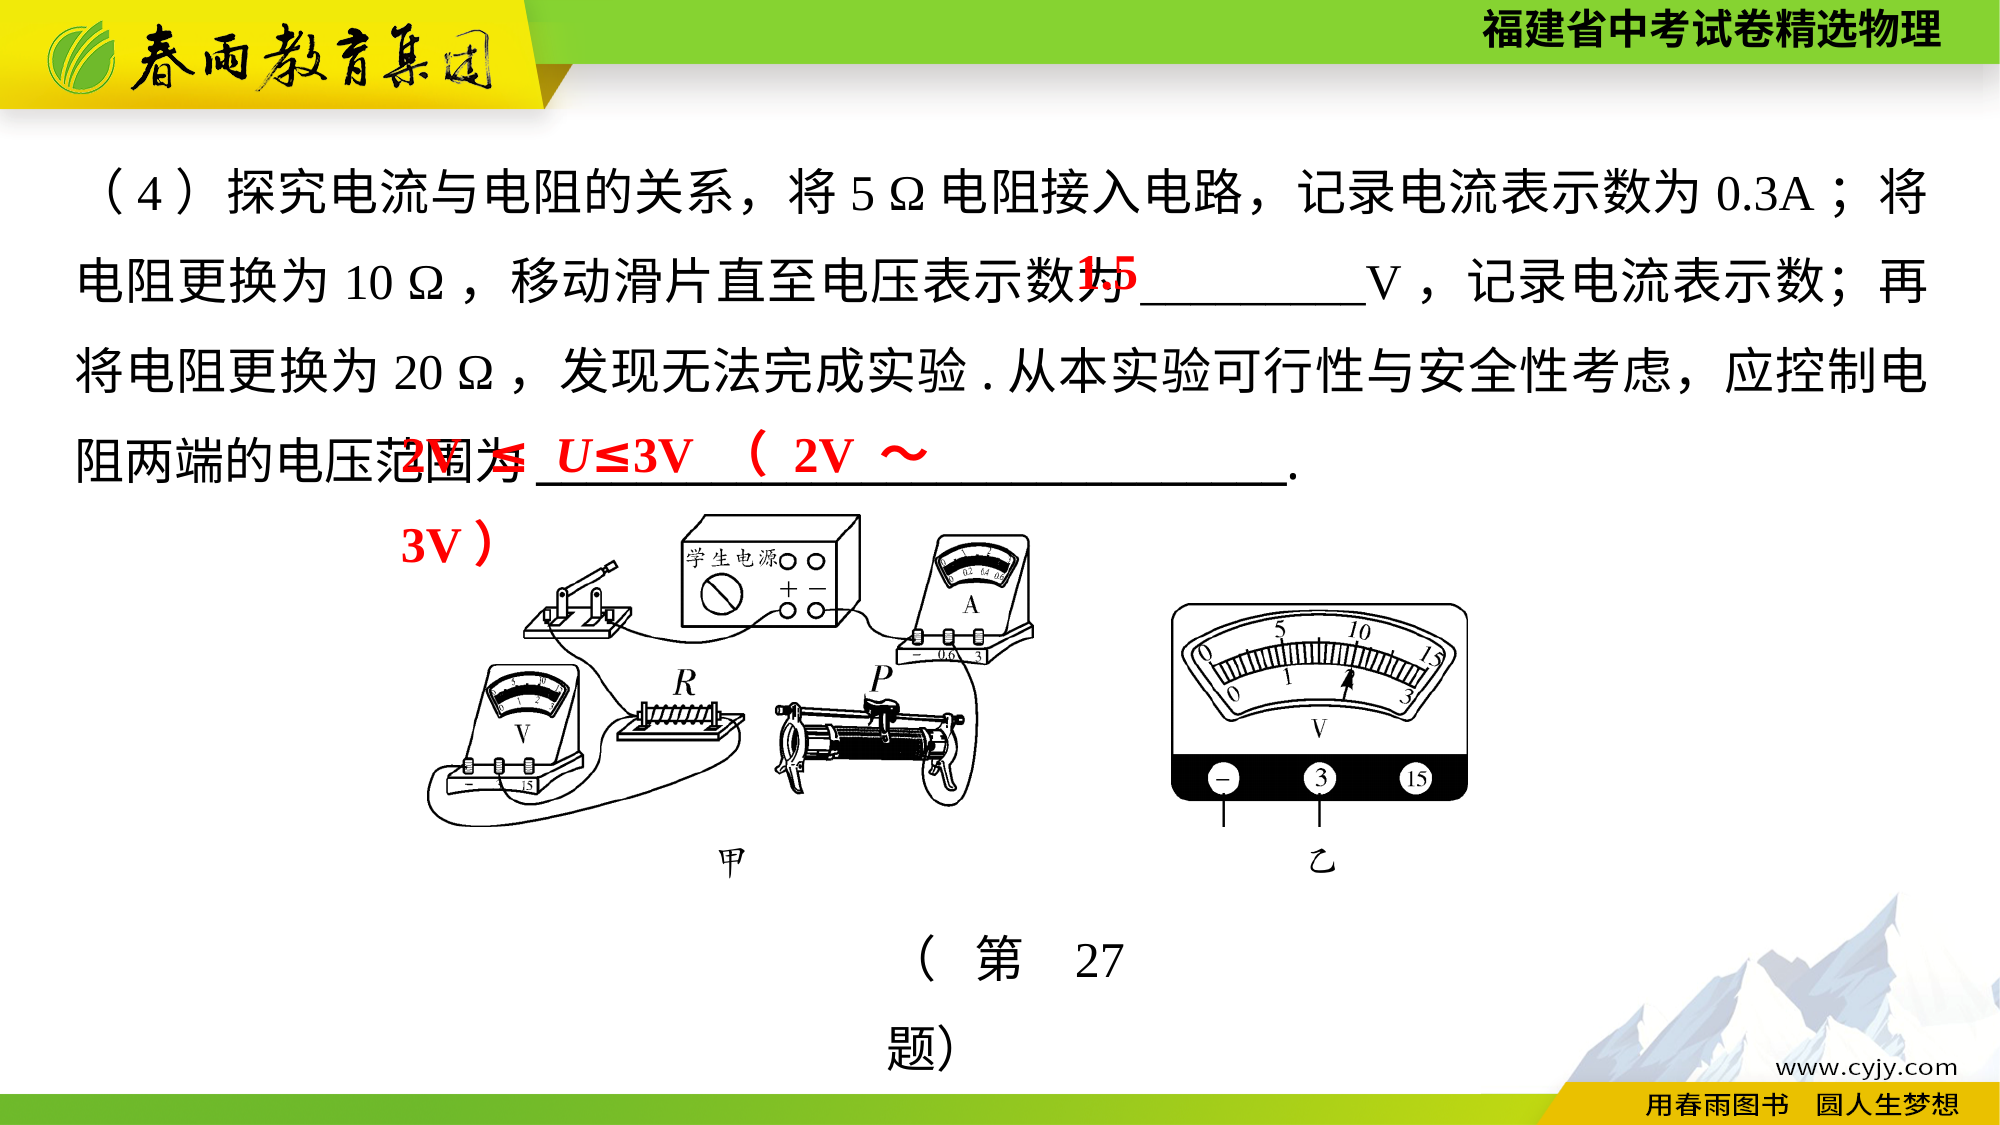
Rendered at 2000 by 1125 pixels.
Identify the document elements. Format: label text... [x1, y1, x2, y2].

text_box 1.5 [1060, 231, 1154, 307]
text_box 2V ≤ U≤3V（2V～3V） [386, 385, 956, 490]
picture [0, 0, 2000, 1125]
list （4）探究电流与电阻的关系，将5 Ω电阻接入电路，记录电流表示数为0.3A；将电阻更换为10 Ω，移动滑片直至电压表示数为_________V，记录电流表示数；再将电阻更换为20 Ω，发现无法完成实验.从本实验可行性与安全性考虑，应控制电阻两端的电压范围为______________________________. [59, 122, 1944, 502]
text_box （第27题） [871, 890, 1152, 995]
